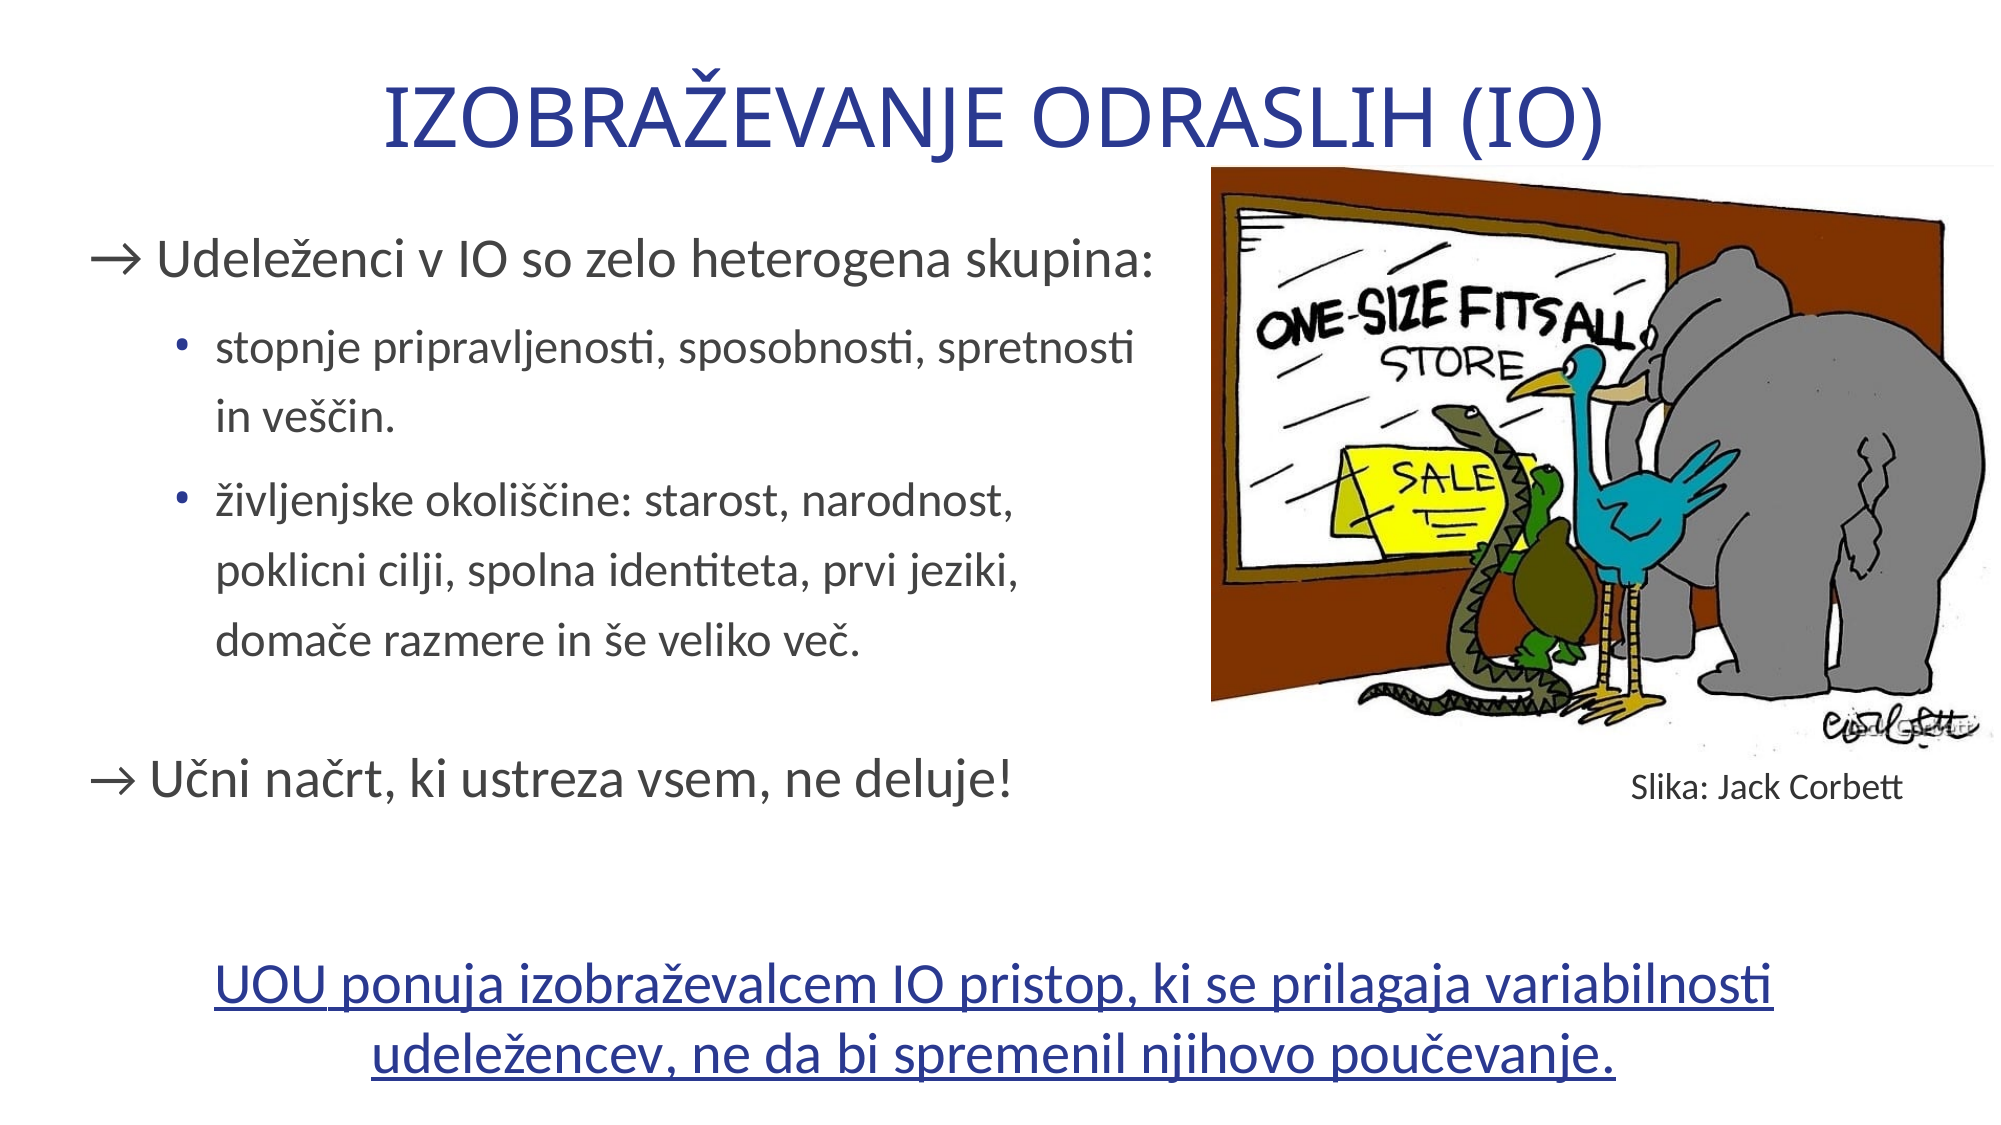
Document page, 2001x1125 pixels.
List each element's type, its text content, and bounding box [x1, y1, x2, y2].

text_box Slika: Jack Corbett [1483, 754, 2000, 815]
text_box UOU ponuja izobraževalcem IO pristop, ki se prilagaja variabilnosti udeležencev, ne da bi spremenil njihovo poučevanje. [43, 937, 1945, 1093]
picture [1211, 165, 1994, 761]
title IZOBRAŽEVANJE ODRASLIH (IO) [131, 11, 1857, 230]
list → Udeleženci v IO so zelo heterogena skupina: stopnje pripravljenosti, sposobnosti, spretnosti in veščin. življenjske okoliščine: starost, narodnost, poklicni cilji, spolna identiteta, prvi jeziki, domače razmere in še veliko več. → Učni načrt, ki ustreza vsem, ne deluje! [74, 196, 1184, 838]
